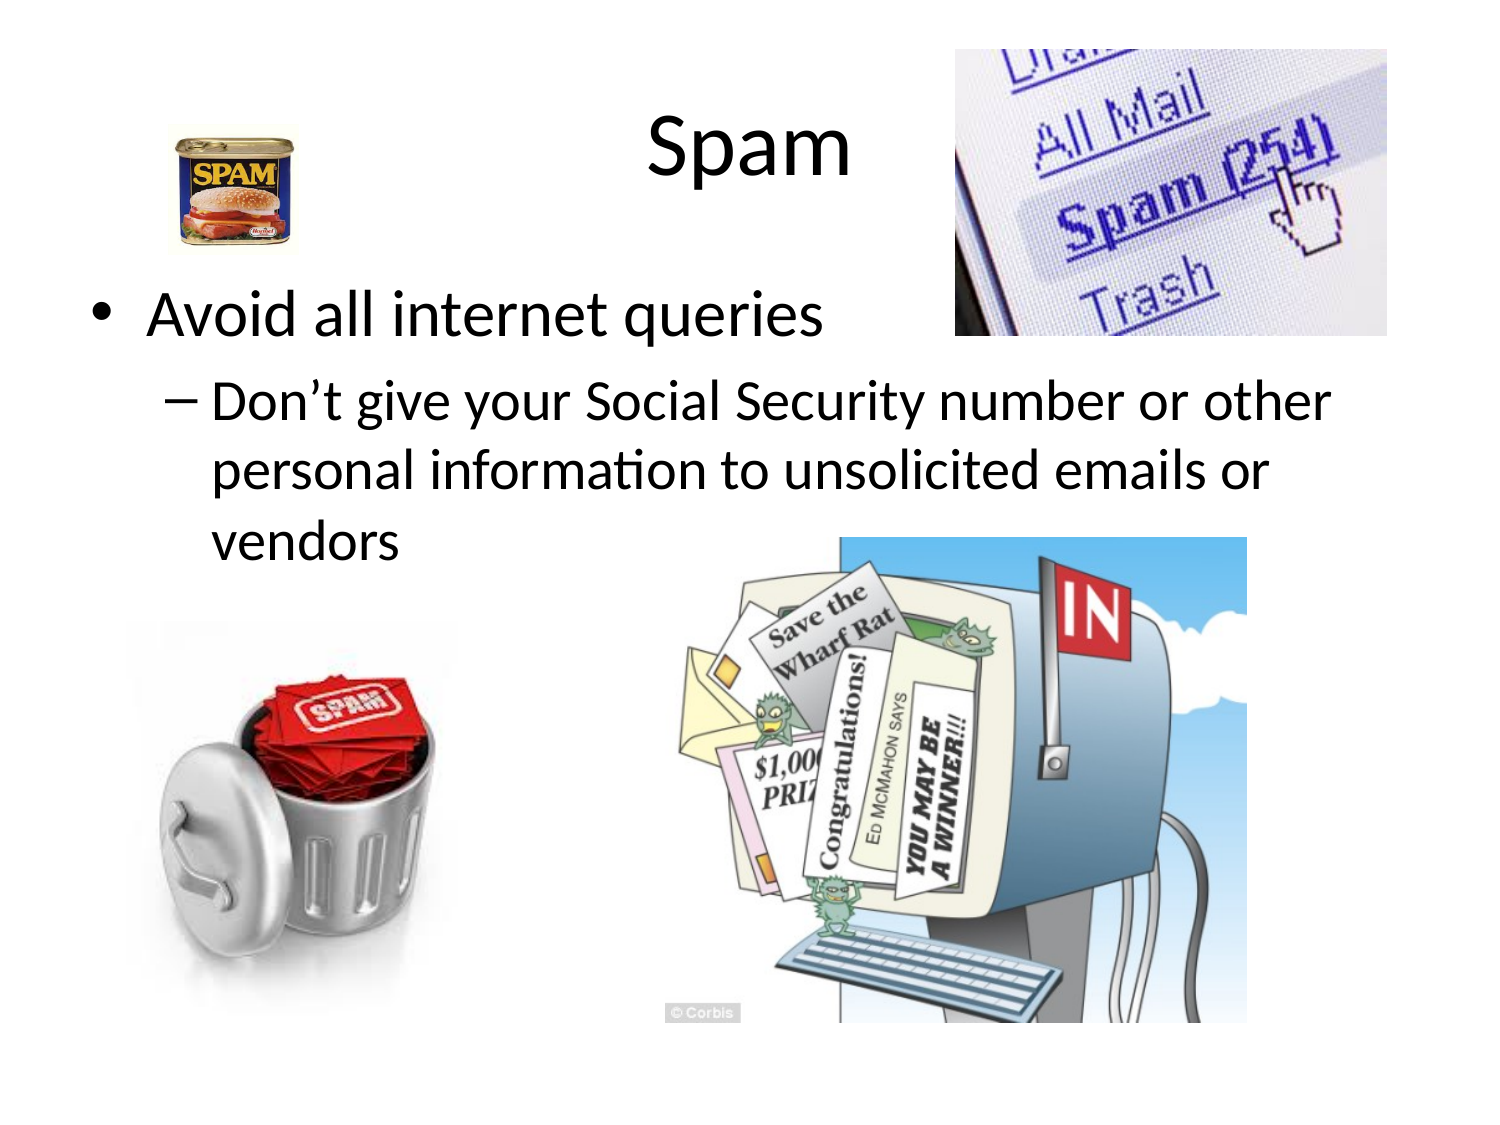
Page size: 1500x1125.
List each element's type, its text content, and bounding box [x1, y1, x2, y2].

title Spam [75, 45, 1425, 233]
list Avoid all internet queries Don’t give your Social Security number or other personal information to unsolicited emails or vendors [75, 262, 1425, 1005]
picture [168, 124, 299, 255]
picture [99, 620, 502, 1023]
picture [955, 49, 1388, 337]
picture [664, 537, 1247, 1023]
